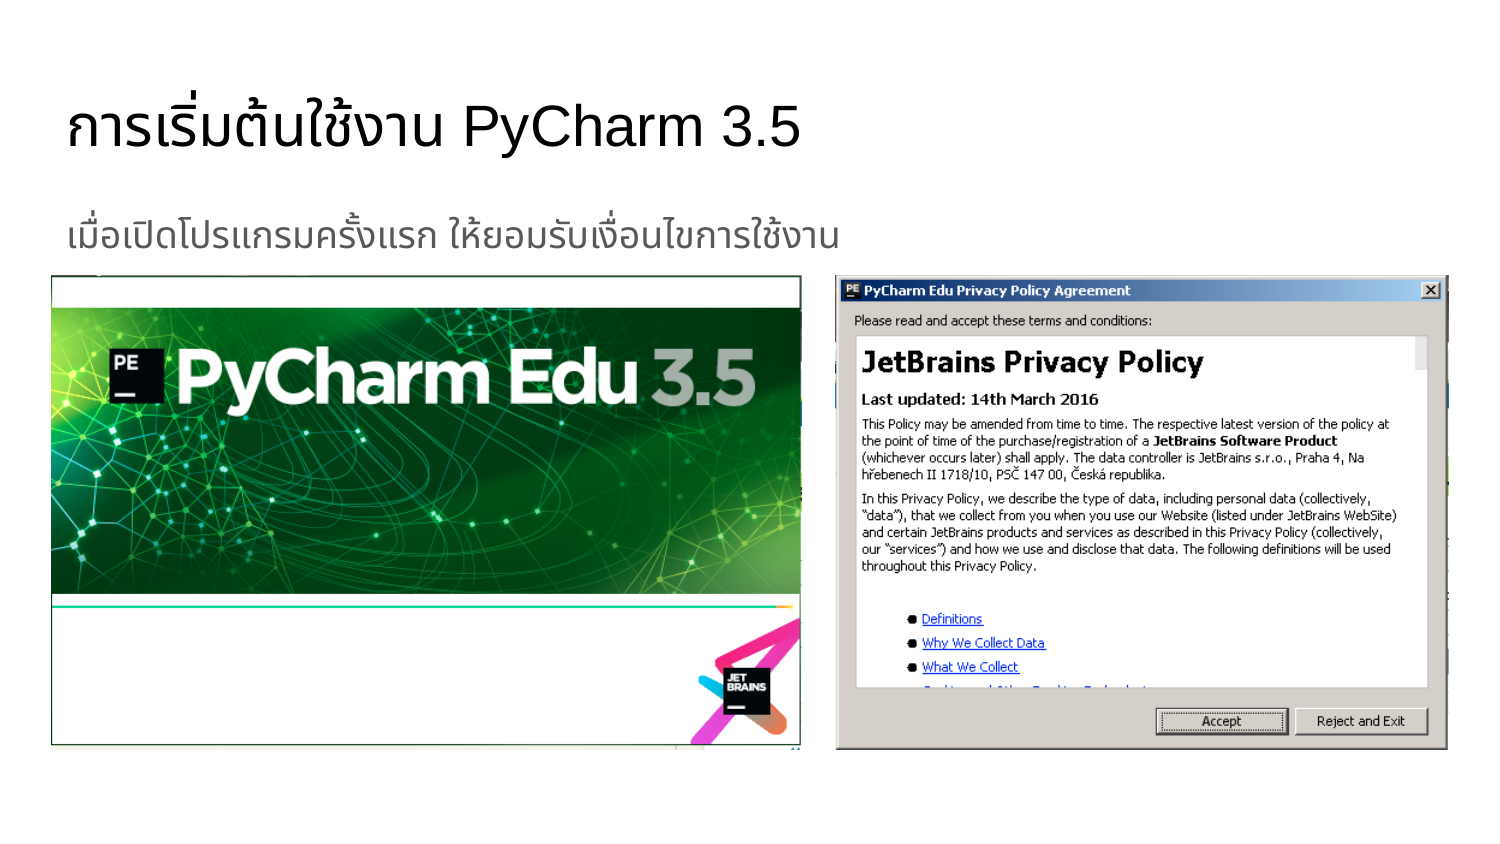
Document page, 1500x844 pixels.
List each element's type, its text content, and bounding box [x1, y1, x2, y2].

title การเริ่มต้นใช้งาน PyCharm 3.5 [51, 72, 1449, 167]
picture [835, 275, 1450, 750]
picture [50, 275, 802, 750]
list เมื่อเปิดโปรแกรมครั้งแรก ให้ยอมรับเงื่อนไขการใช้งาน [51, 189, 1449, 750]
